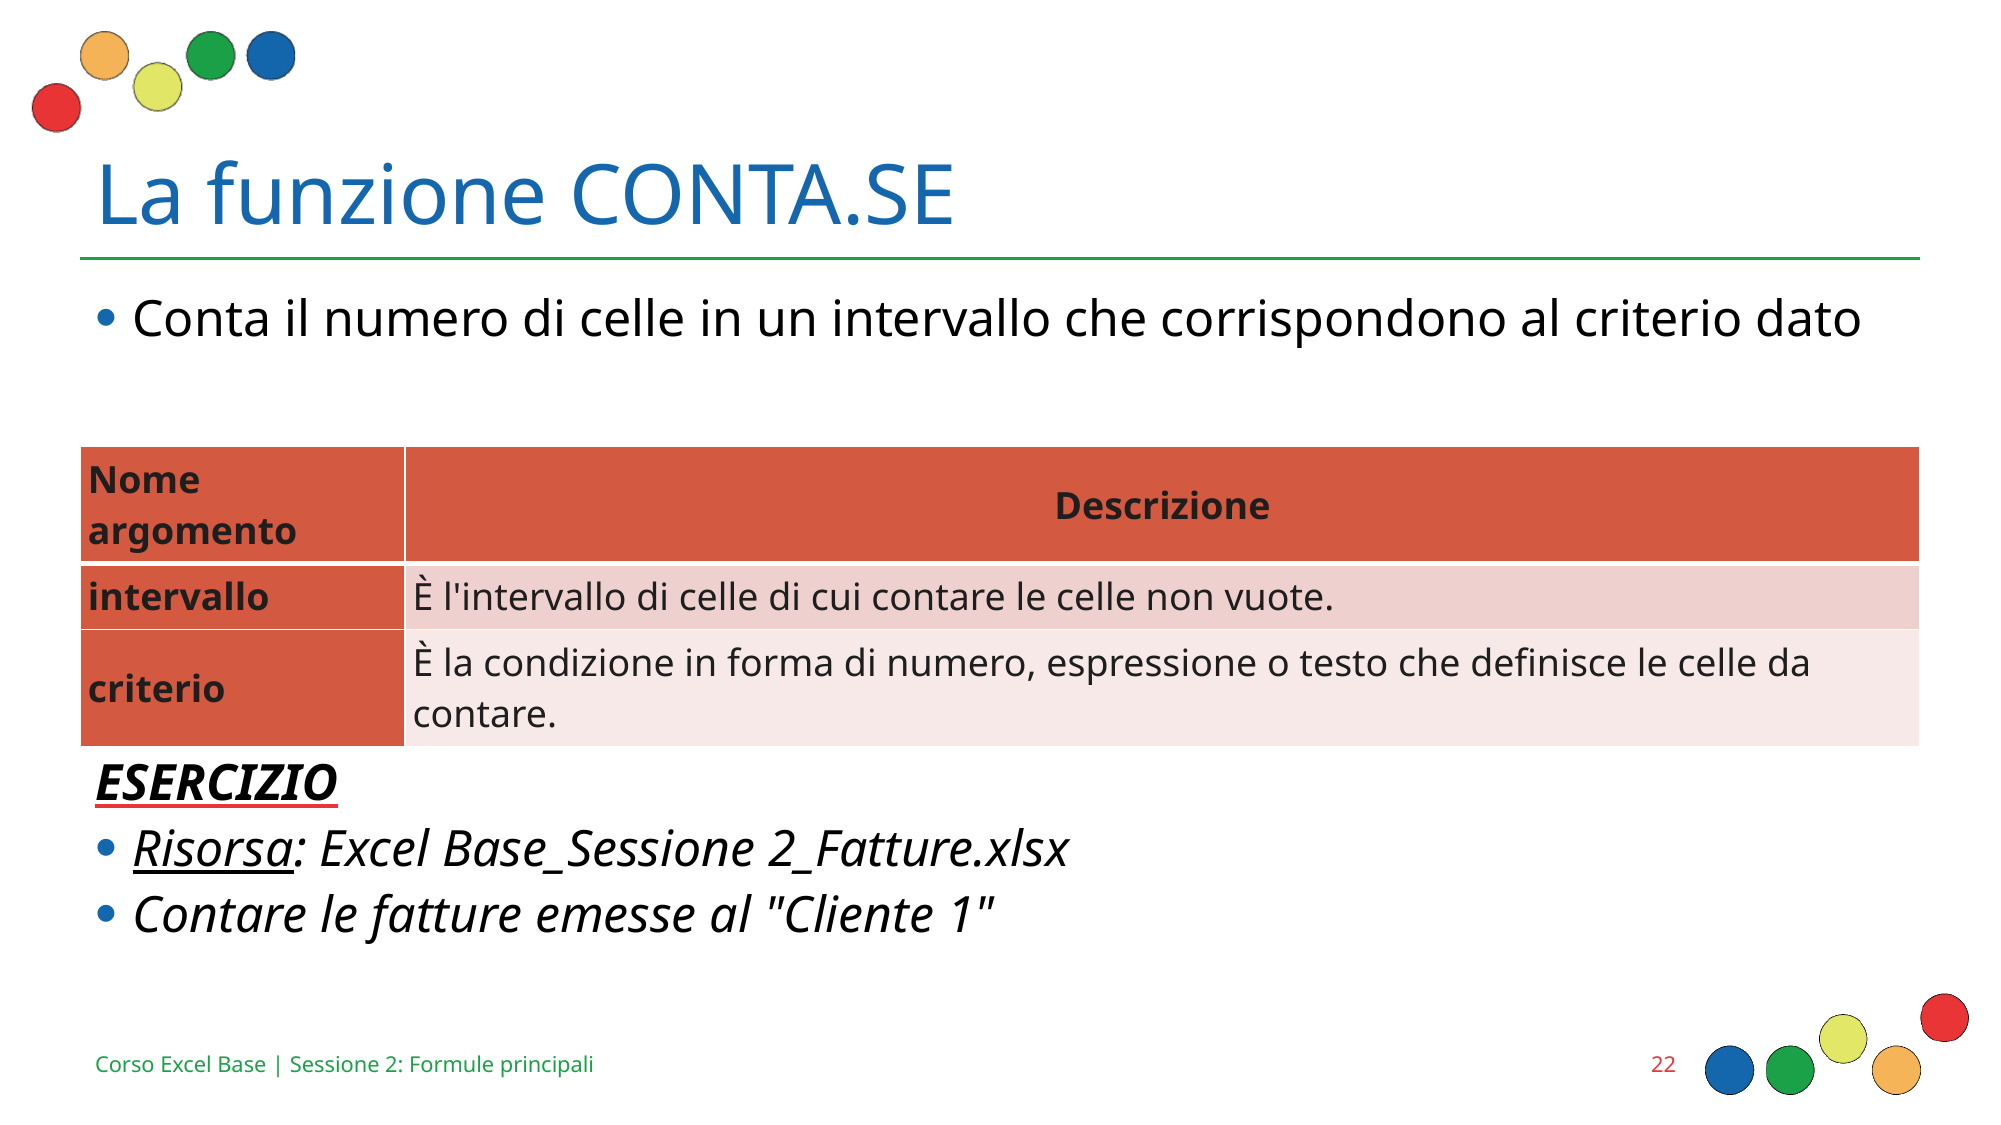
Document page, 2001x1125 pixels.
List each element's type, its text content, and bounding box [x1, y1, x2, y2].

title La funzione CONTA.SE [80, 123, 1920, 259]
footer Corso Excel Base | Sessione 2: Formule principali [80, 1035, 1571, 1096]
picture [29, 30, 295, 135]
table_cell intervallo [81, 566, 404, 629]
table_cell criterio [81, 630, 404, 746]
table_header Descrizione [406, 447, 1919, 561]
picture [1704, 990, 1971, 1096]
table_cell È la condizione in forma di numero, espressione o testo che definisce le celle da contare. [406, 630, 1919, 746]
slide_number 22 [1583, 1035, 1692, 1096]
table_header Nome argomento [81, 447, 404, 561]
table_cell È l'intervallo di celle di cui contare le celle non vuote. [406, 566, 1919, 629]
